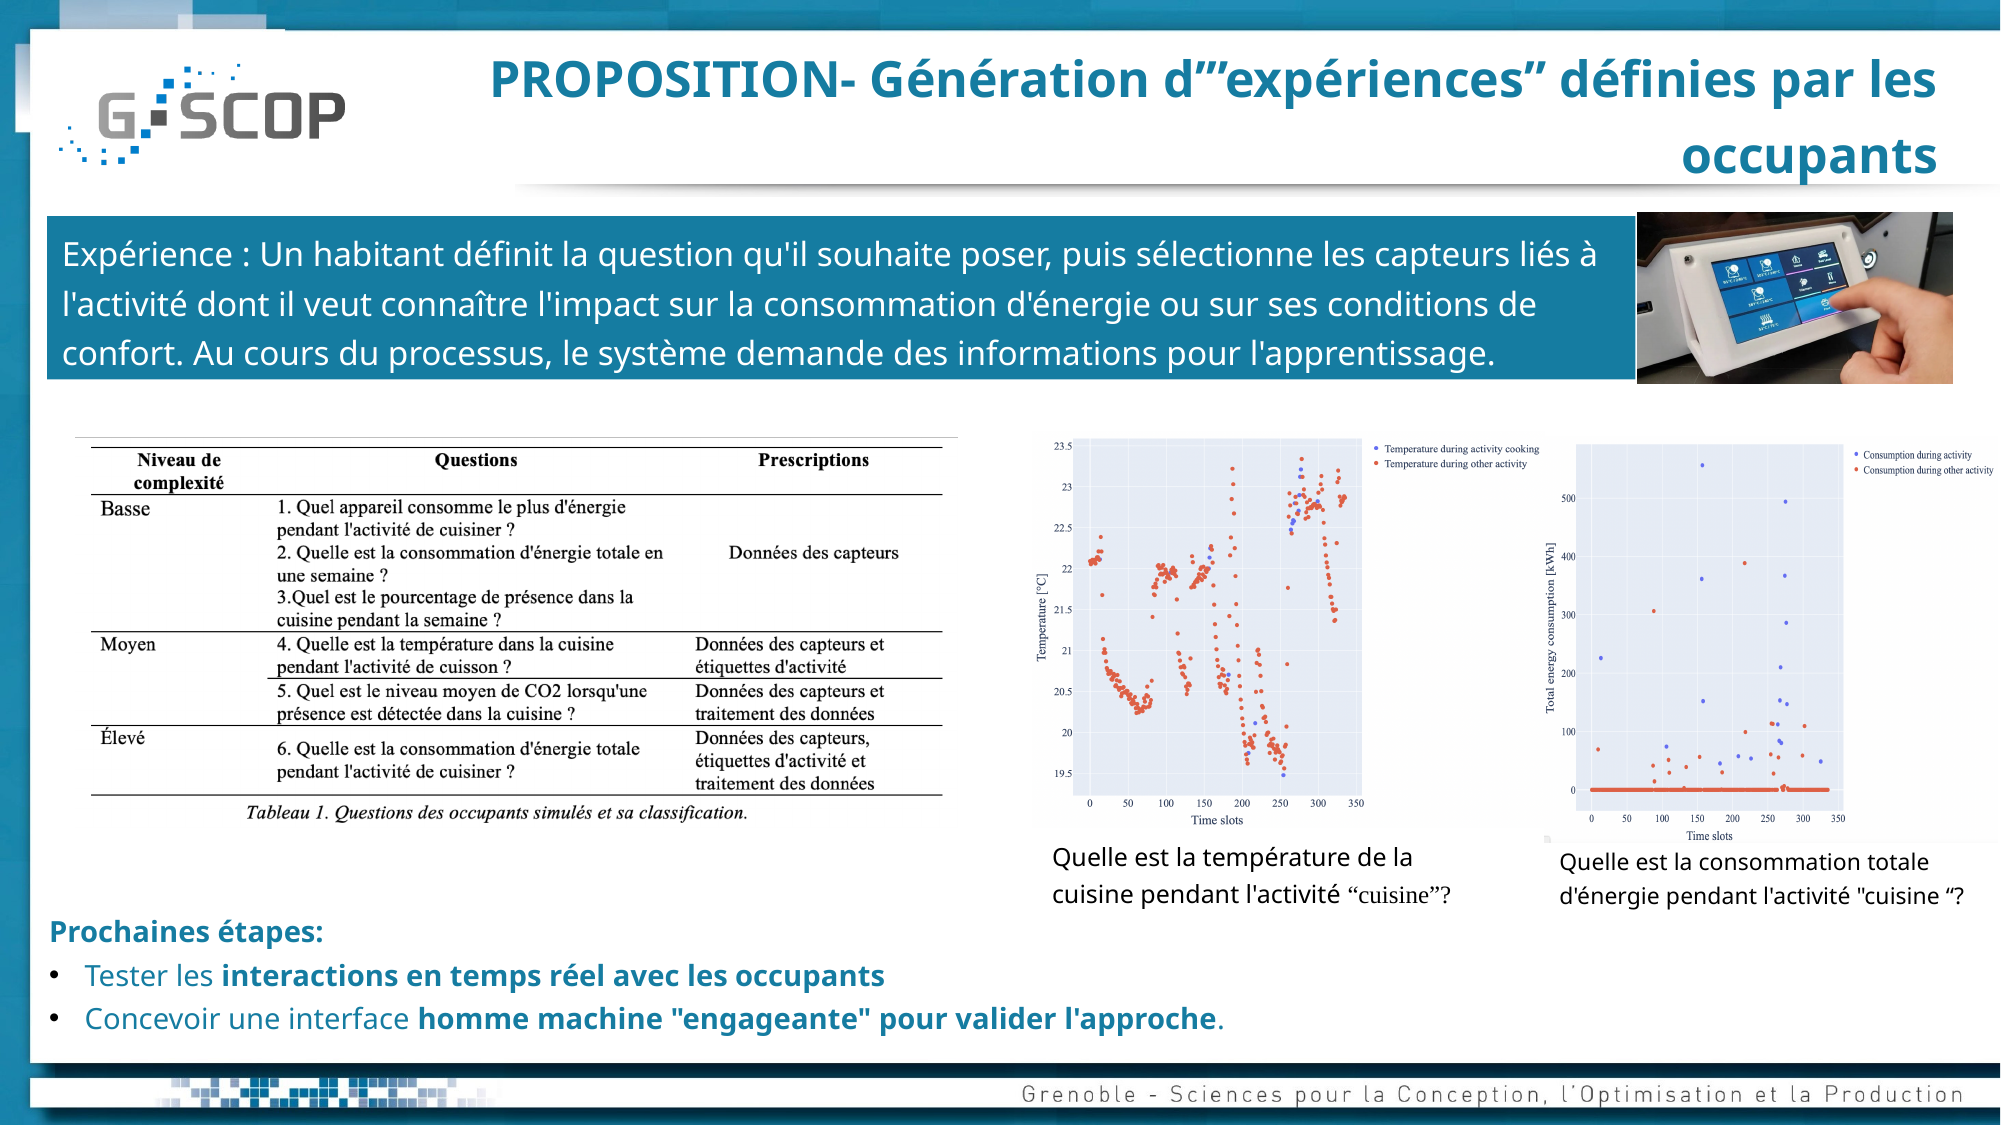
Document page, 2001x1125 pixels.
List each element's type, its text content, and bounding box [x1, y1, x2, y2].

text_box Quelle est la température de la cuisine pendant l'activité “cuisine”? [1037, 836, 1491, 917]
text_box Expérience : Un habitant définit la question qu'il souhaite poser, puis sélectionne les capteurs liés à l'activité dont il veut connaître l'impact sur la consommation d'énergie ou sur ses conditions de confort. Au cours du processus, le système demande des informations pour l'apprentissage. [47, 216, 1633, 380]
text_box Prochaines étapes: Tester les interactions en temps réel avec les occupants Concevoir une interface homme machine "engageante" pour valider l'approche. [34, 897, 1363, 1043]
picture [0, 0, 2001, 1125]
title PROPOSITION- Génération d’”expériences” définies par les occupants [230, 30, 1953, 185]
text_box Quelle est la consommation totale d'énergie pendant l'activité "cuisine “? [1544, 849, 1998, 917]
